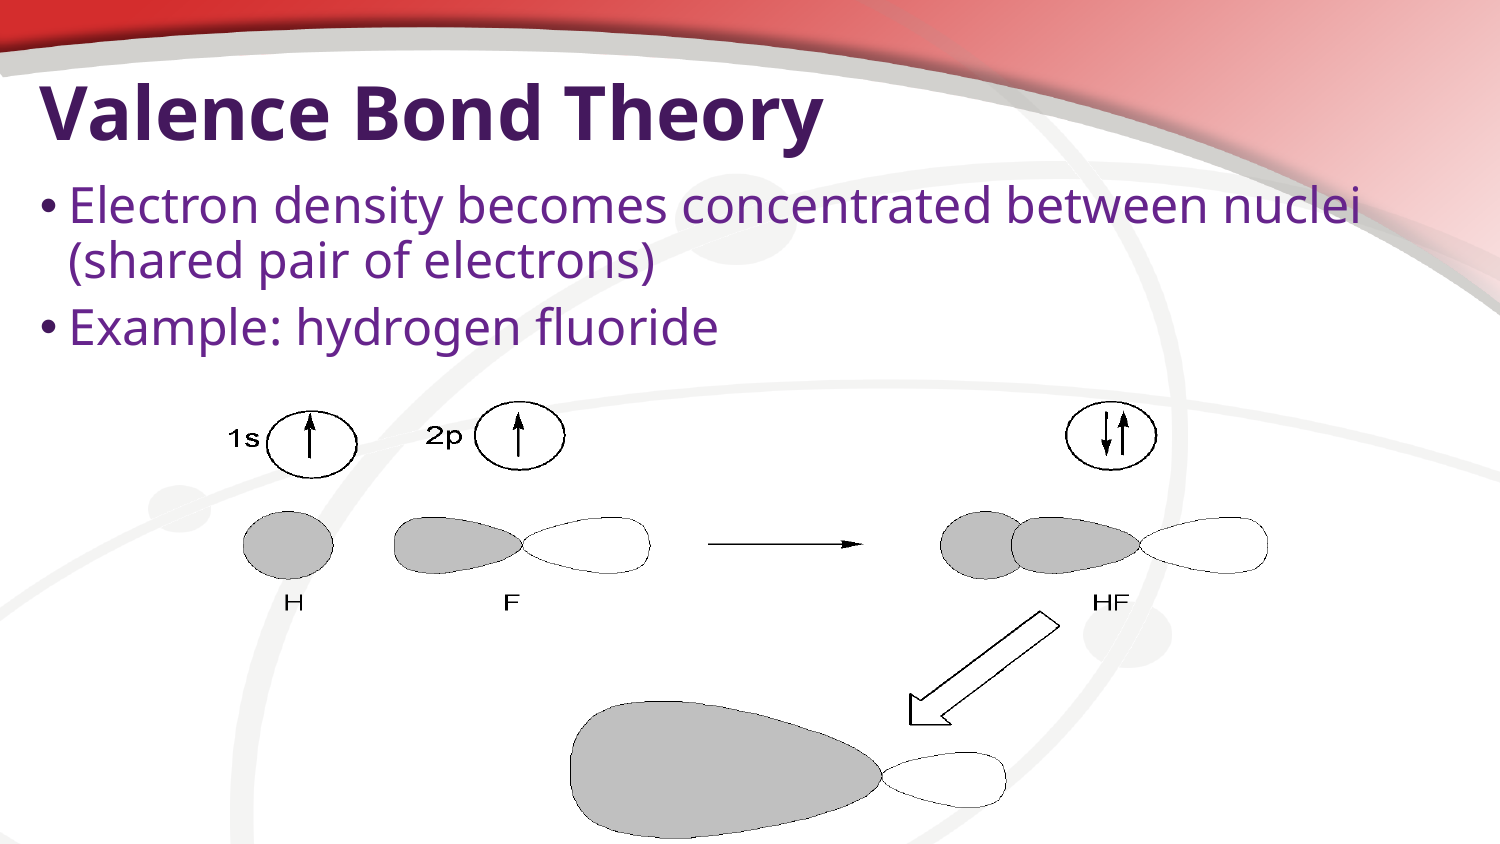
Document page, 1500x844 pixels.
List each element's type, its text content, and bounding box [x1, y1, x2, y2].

title Valence Bond Theory [24, 71, 1375, 150]
picture [0, 0, 1500, 844]
list Electron density becomes concentrated between nuclei (shared pair of electrons) Example: hydrogen fluoride [24, 172, 1388, 729]
